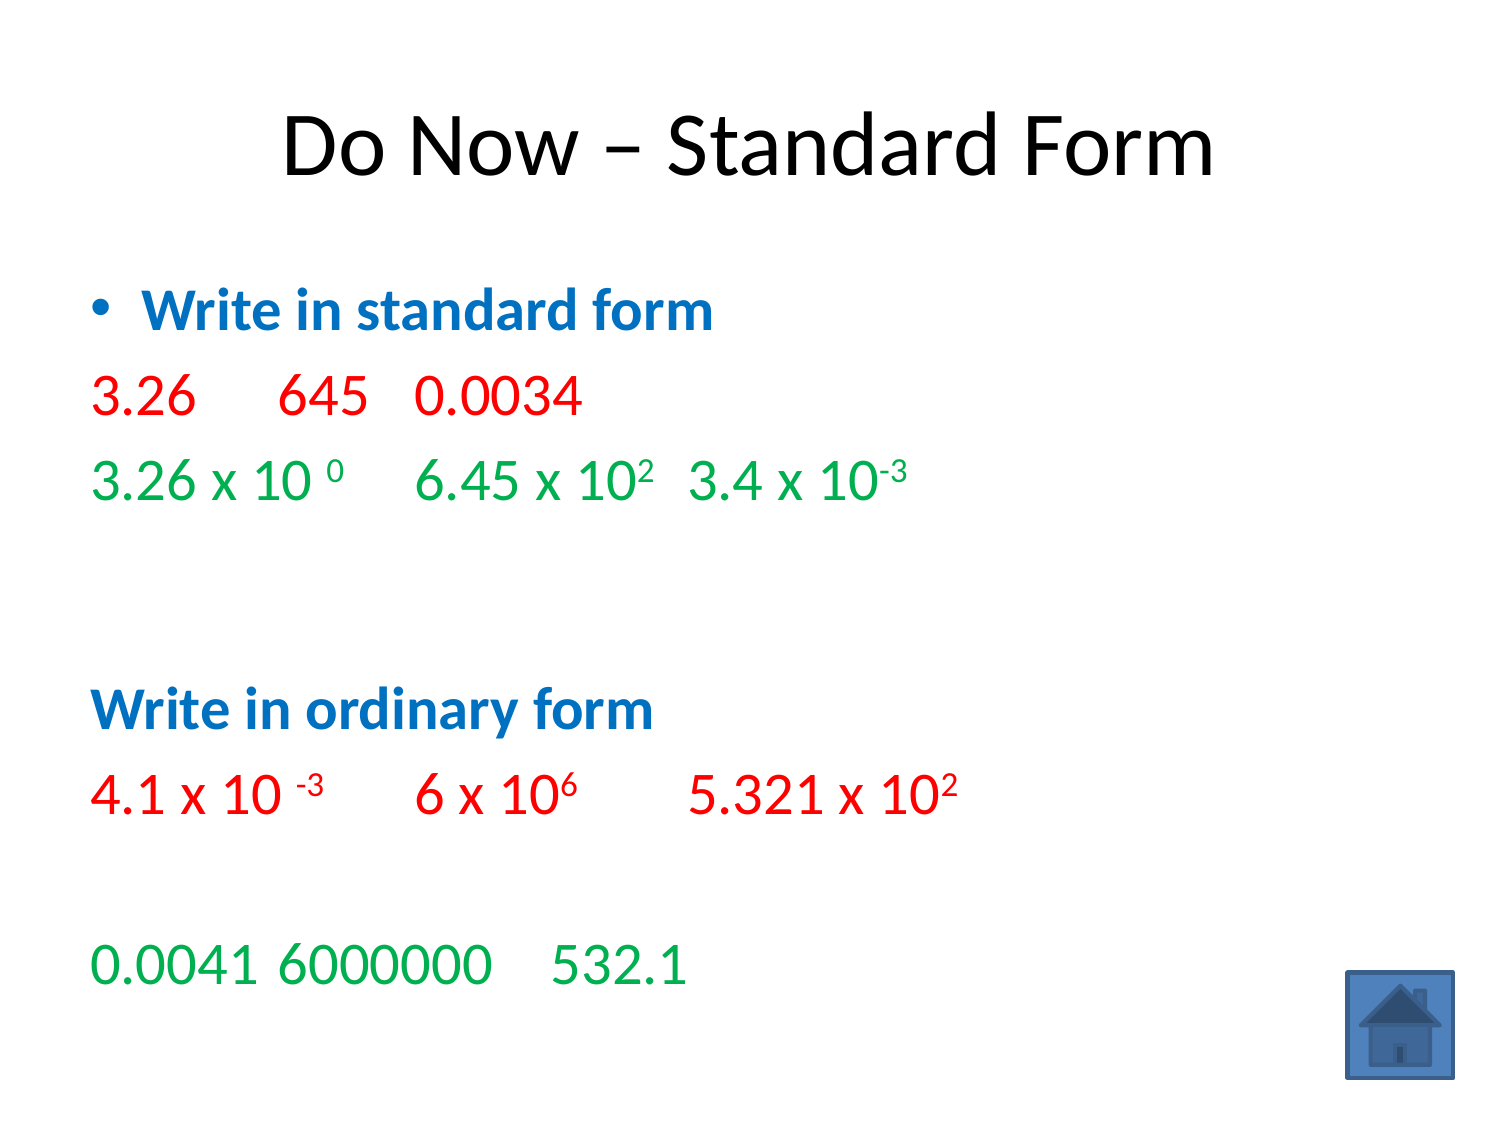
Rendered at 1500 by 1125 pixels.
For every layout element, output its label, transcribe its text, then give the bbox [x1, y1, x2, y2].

title Do Now – Standard Form [75, 45, 1425, 233]
list Write in standard form 3.26 645 0.0034 3.26 x 10 0 6.45 x 102 3.4 x 10-3 Write in ordinary form 4.1 x 10 -3 6 x 106 5.321 x 102 0.0041 6000000 532.1 [75, 262, 1425, 1005]
text_box [1345, 970, 1455, 1080]
